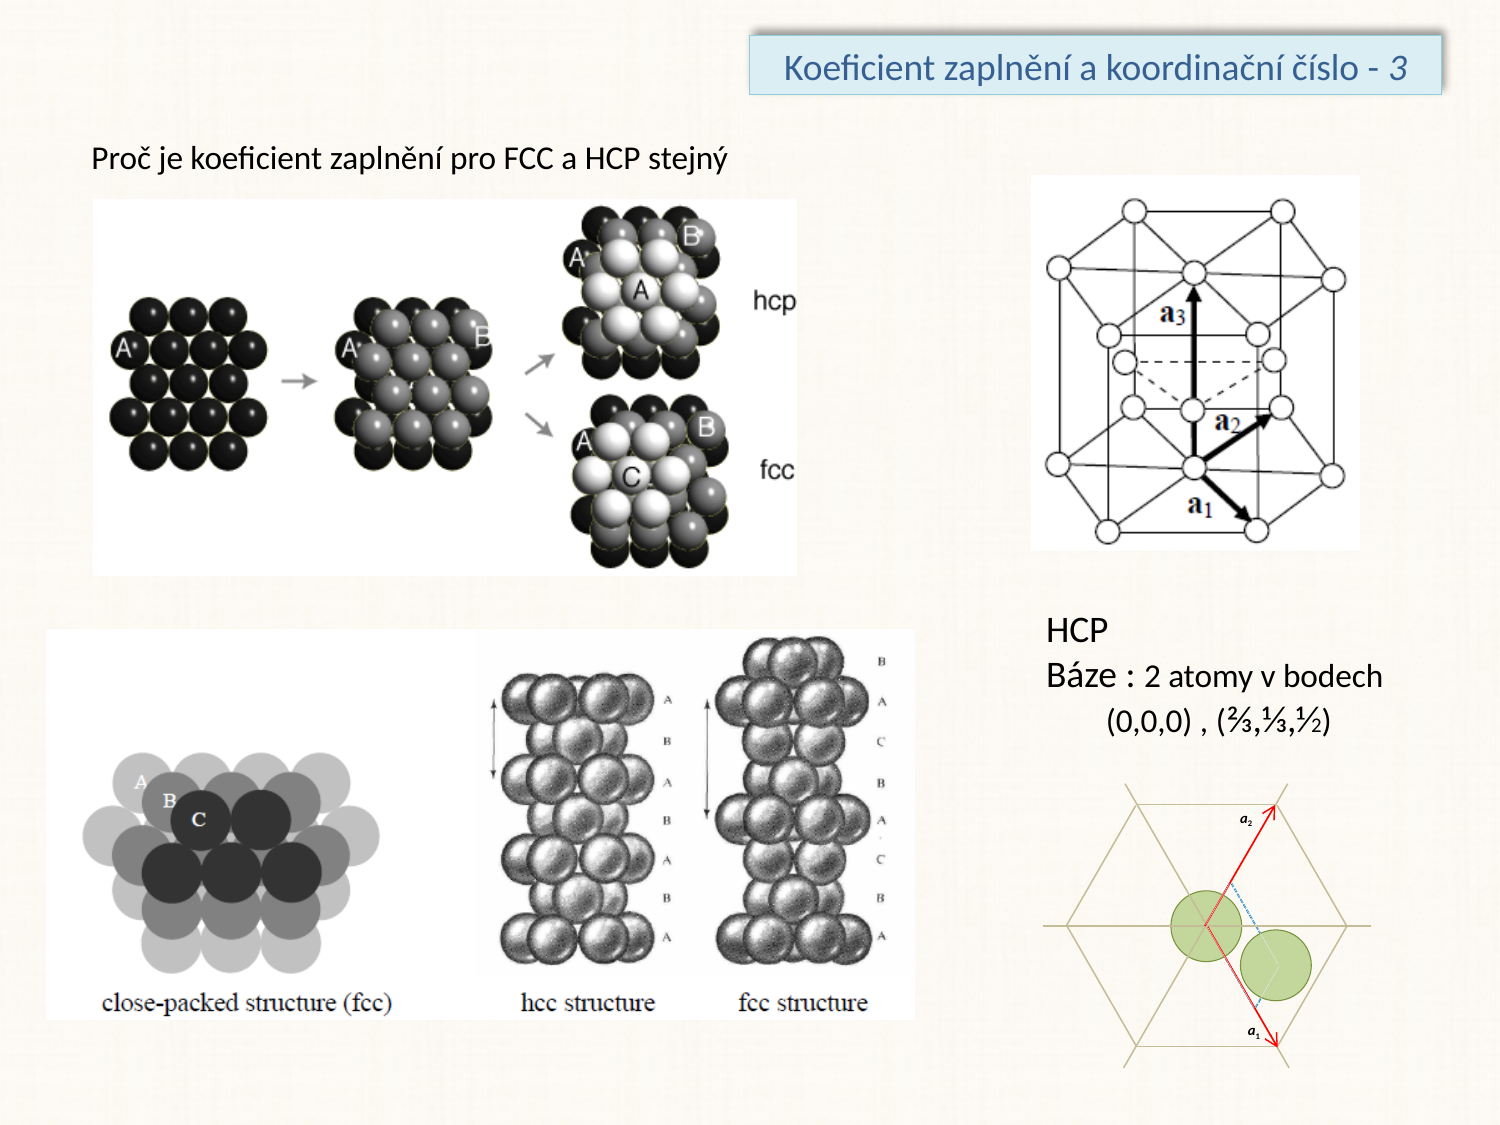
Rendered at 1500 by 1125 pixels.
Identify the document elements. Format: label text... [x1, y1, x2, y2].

picture [93, 198, 797, 576]
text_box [1217, 876, 1268, 1015]
picture [46, 629, 916, 1020]
picture [1030, 175, 1360, 551]
text_box Koeficient zaplnění a koordinační číslo - 3 [749, 35, 1442, 95]
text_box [1042, 761, 1372, 1090]
text_box HCP Báze : 2 atomy v bodech (0,0,0) , (⅔,⅓,⅟2) [1031, 597, 1407, 748]
text_box Proč je koeficient zaplnění pro FCC a HCP stejný [35, 128, 786, 184]
